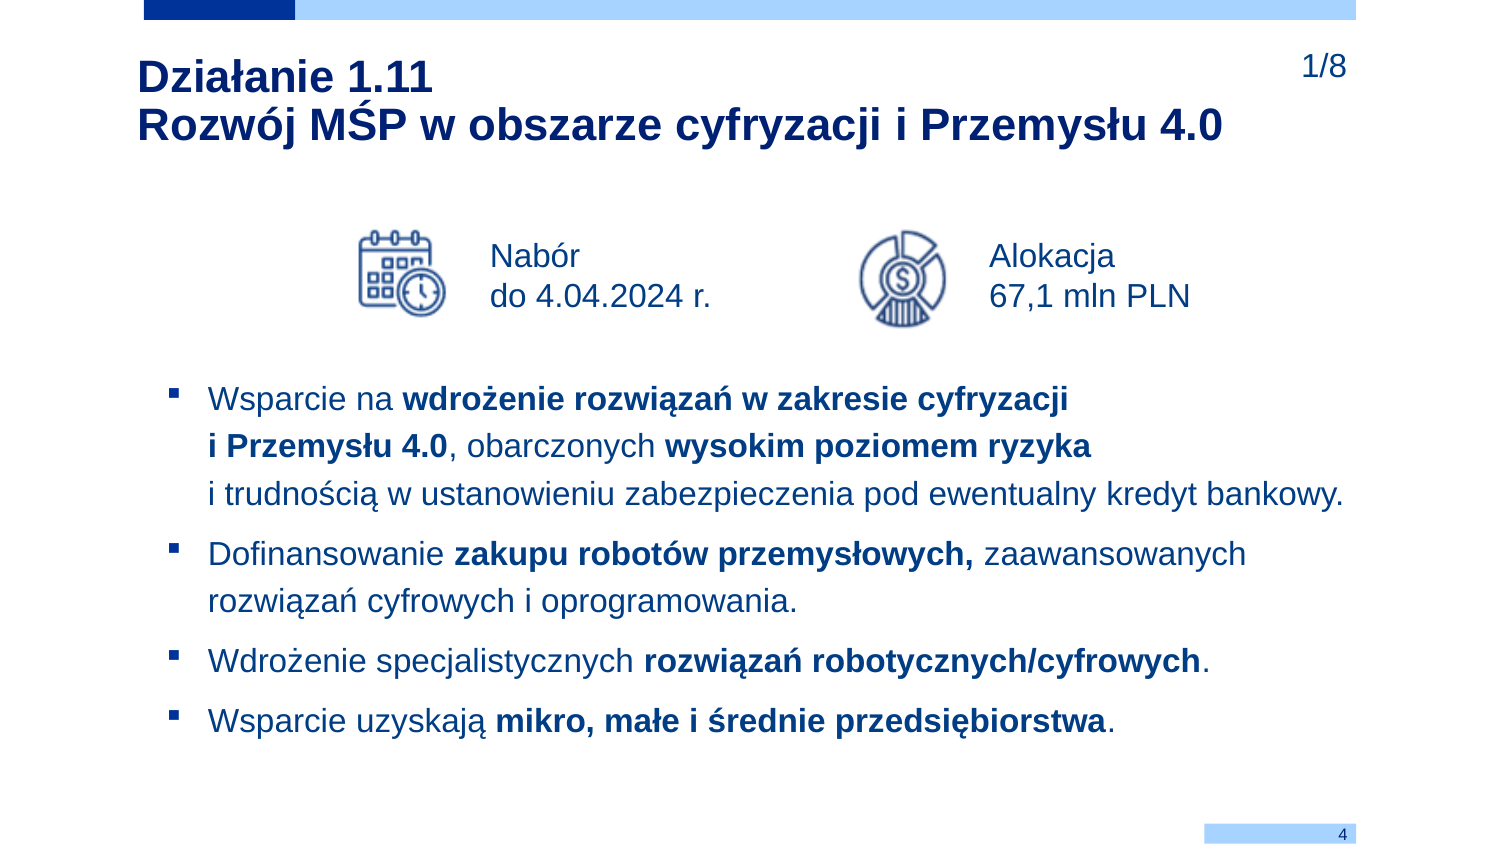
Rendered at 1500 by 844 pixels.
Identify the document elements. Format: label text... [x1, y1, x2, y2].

text_box Nabór do 4.04.2024 r. [474, 227, 796, 322]
picture [844, 223, 958, 344]
picture [330, 214, 463, 334]
text_box Alokacja 67,1 mln PLN [974, 227, 1237, 322]
list Wsparcie na wdrożenie rozwiązań w zakresie cyfryzacji i Przemysłu 4.0, obarczonych wysokim poziomem ryzyka i trudnością w ustanowieniu zabezpieczenia pod ewentualny kredyt bankowy. Dofinansowanie zakupu robotów przemysłowych, zaawansowanych rozwiązań cyfrowych i oprogramowania. Wdrożenie specjalistycznych rozwiązań robotycznych/cyfrowych. Wsparcie uzyskają mikro, małe i średnie przedsiębiorstwa. [166, 369, 1348, 835]
text_box 4 [1196, 823, 1348, 844]
text_box 1/8 [1286, 37, 1410, 92]
title Działanie 1.11 Rozwój MŚP w obszarze cyfryzacji i Przemysłu 4.0 [138, 54, 1272, 162]
